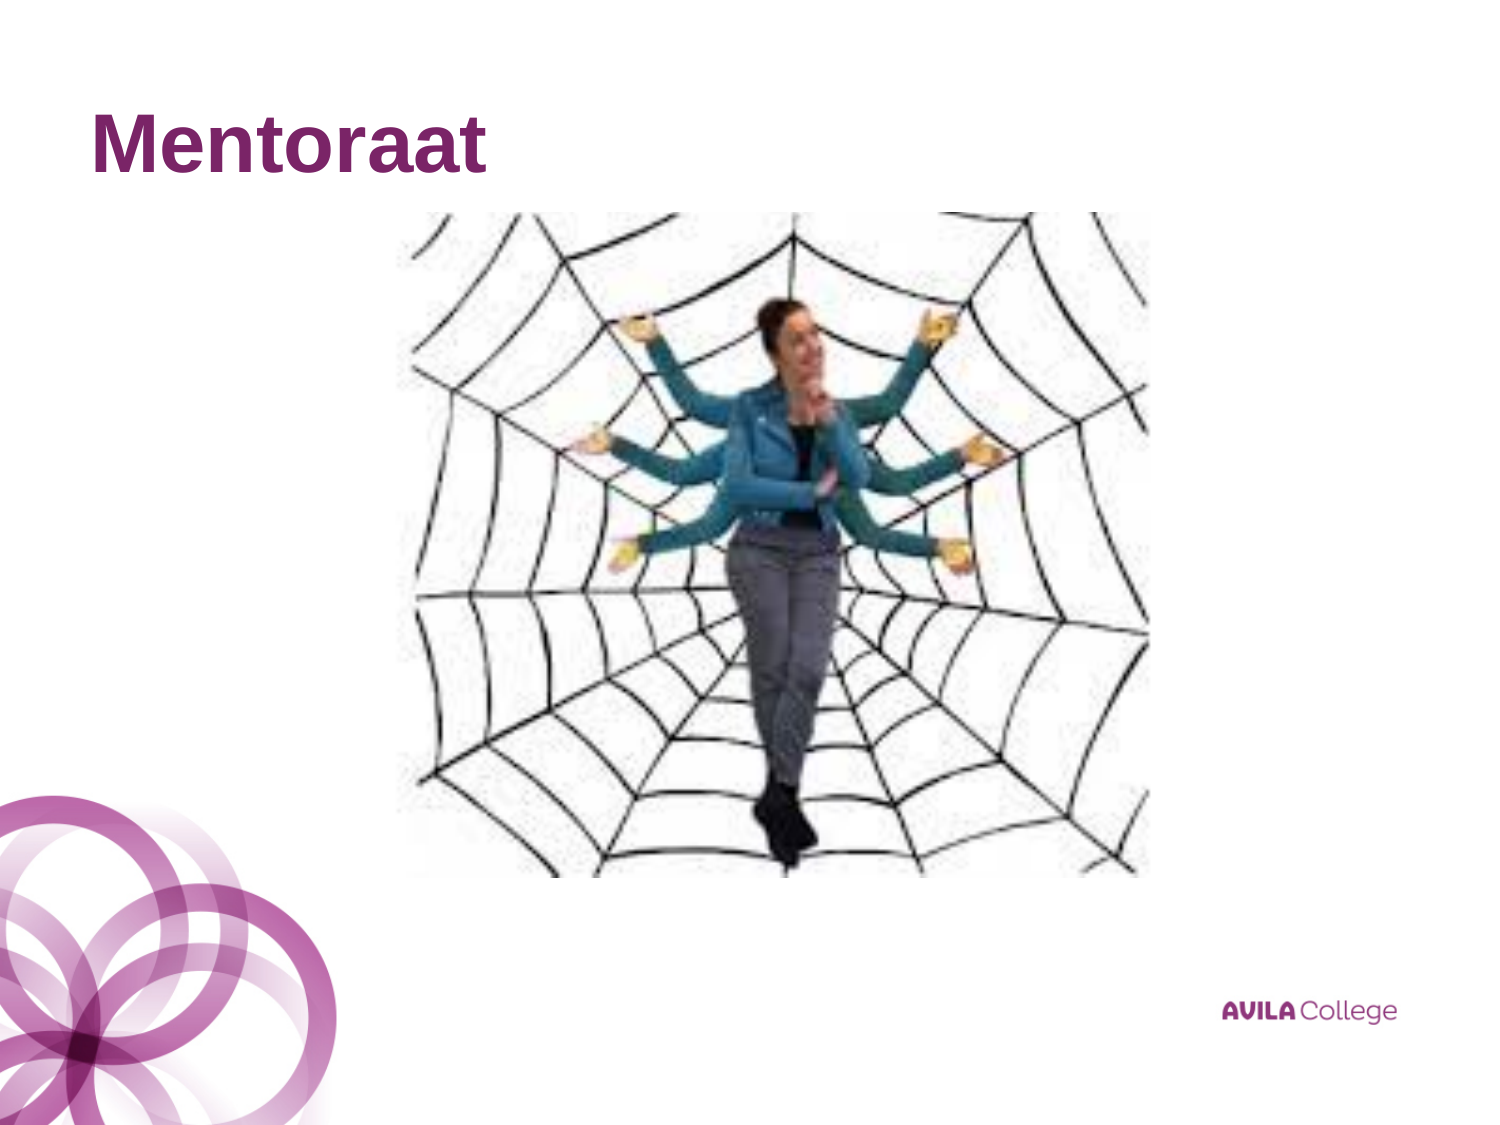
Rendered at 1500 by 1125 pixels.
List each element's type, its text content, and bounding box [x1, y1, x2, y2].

picture [0, 0, 1500, 1125]
list [75, 262, 1425, 1005]
title Mentoraat [75, 45, 1425, 233]
